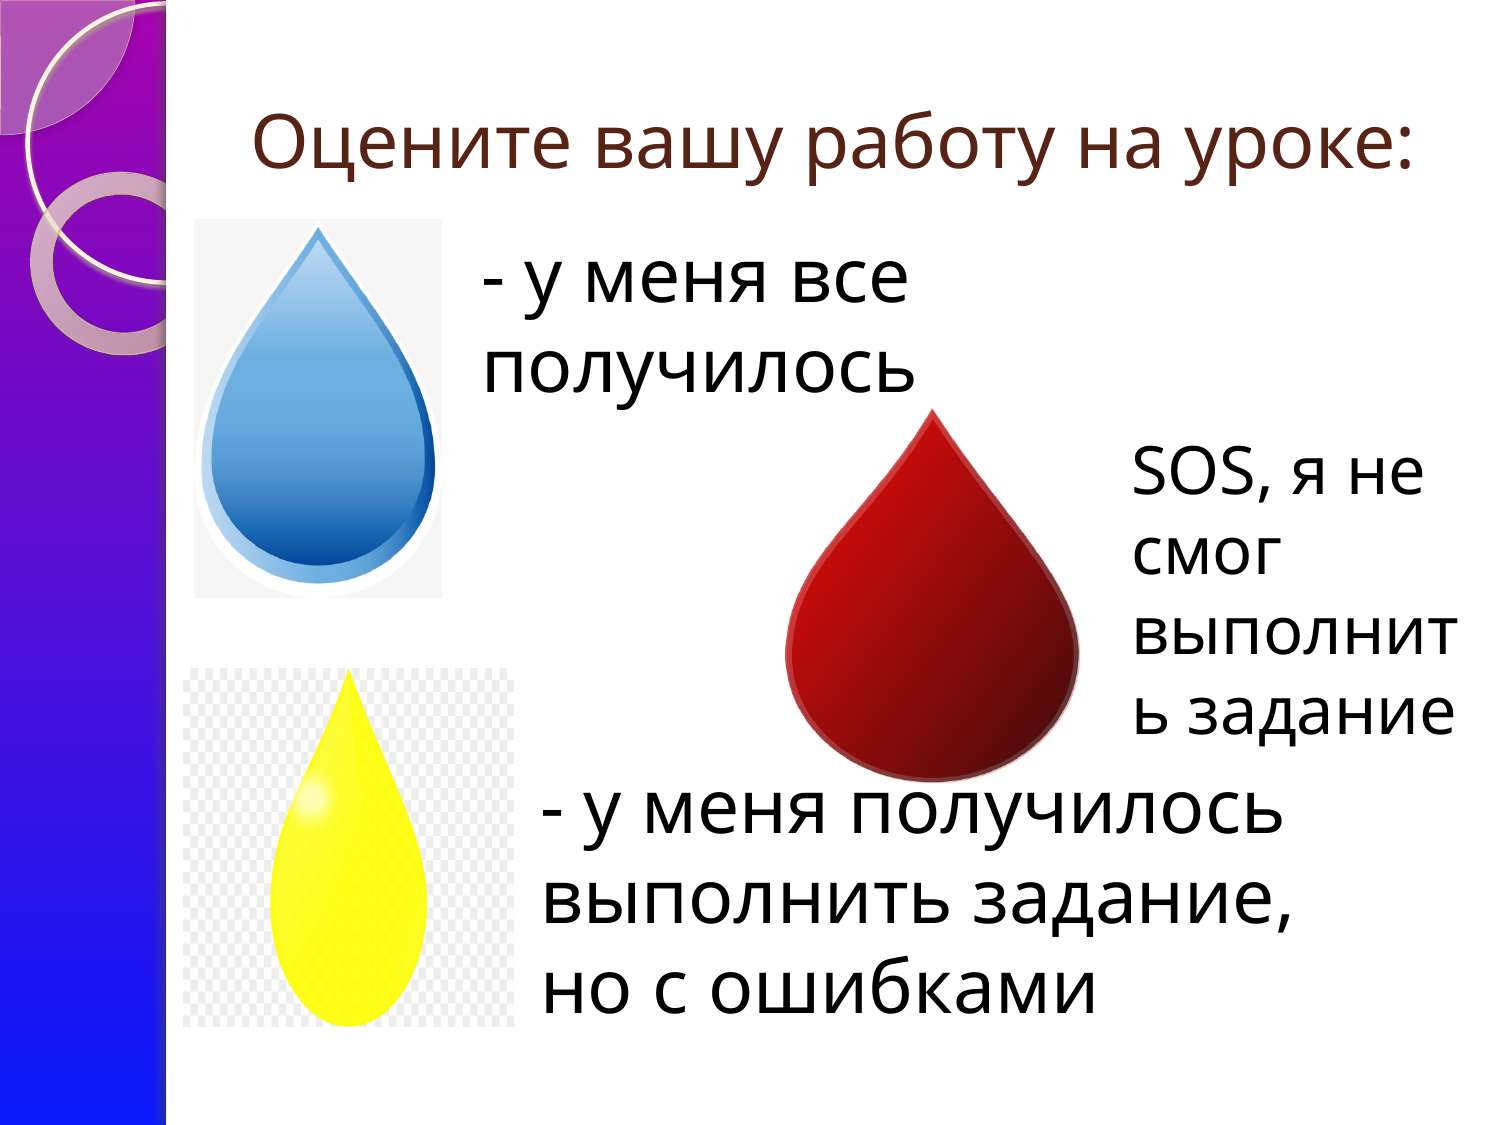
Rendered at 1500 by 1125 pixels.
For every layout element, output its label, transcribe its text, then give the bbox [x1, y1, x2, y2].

text_box SOS, я не смог выполнить задание [1116, 420, 1500, 756]
picture [182, 668, 514, 1028]
title Оцените вашу работу на уроке: [235, 45, 1466, 233]
picture [785, 408, 1081, 783]
picture [194, 219, 442, 599]
text_box - у меня получилось выполнить задание, но с ошибками [525, 751, 1365, 1037]
text_box - у меня все получилось [466, 219, 1223, 415]
